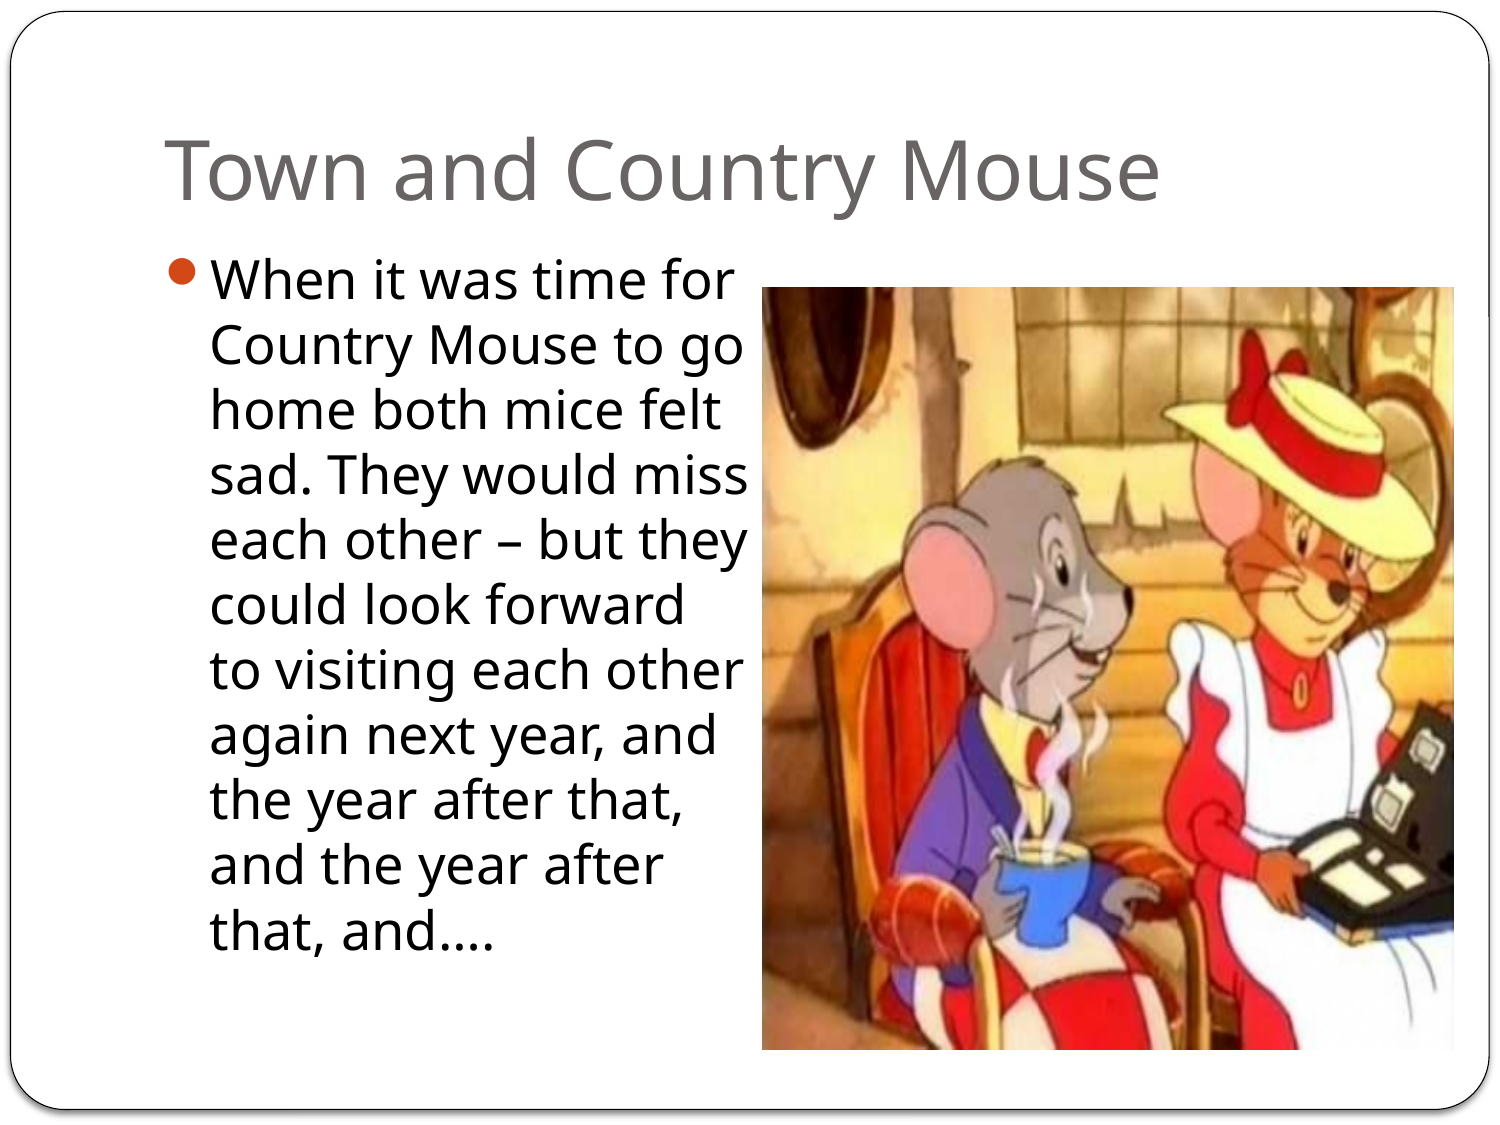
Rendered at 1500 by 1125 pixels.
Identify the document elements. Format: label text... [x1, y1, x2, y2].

picture [762, 287, 1454, 1051]
list When it was time for Country Mouse to go home both mice felt sad. They would miss each other – but they could look forward to visiting each other again next year, and the year after that, and the year after that, and…. [150, 237, 765, 988]
title Town and Country Mouse [150, 45, 1425, 233]
